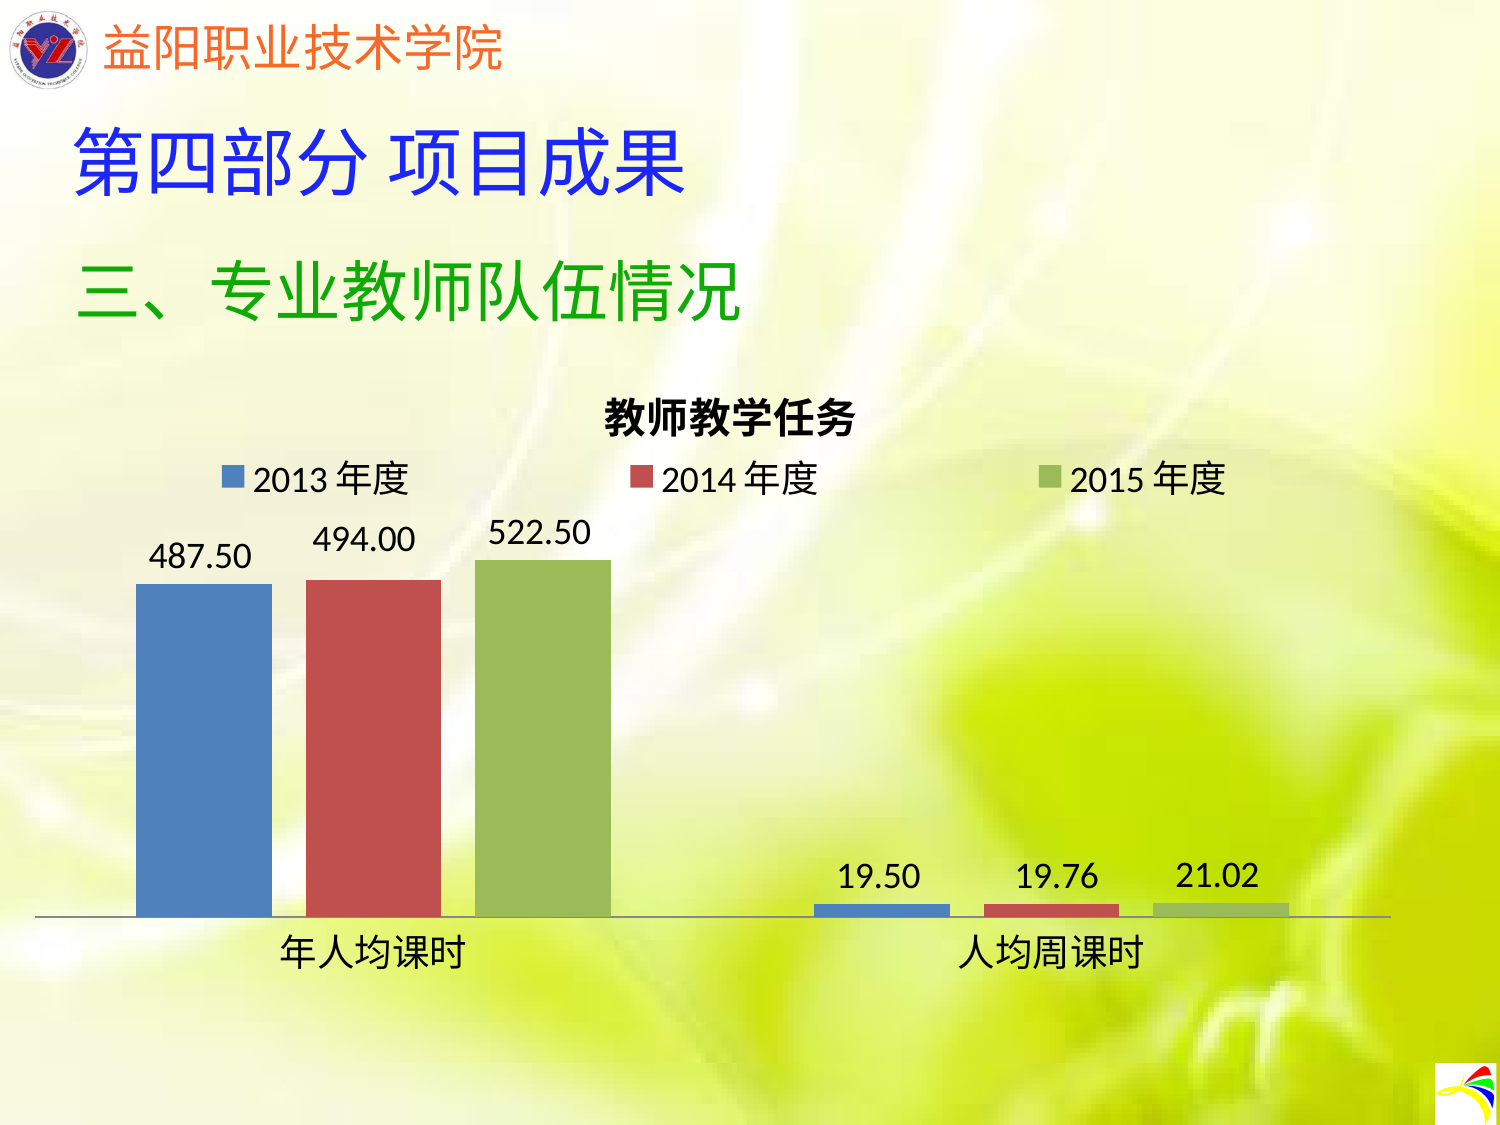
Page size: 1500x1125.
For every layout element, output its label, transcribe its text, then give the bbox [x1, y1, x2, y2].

text_box 三、专业教师队伍情况 [59, 242, 758, 337]
chart [13, 361, 1436, 1029]
picture [0, 0, 1500, 1125]
text_box 第四部分 项目成果 [13, 113, 744, 208]
